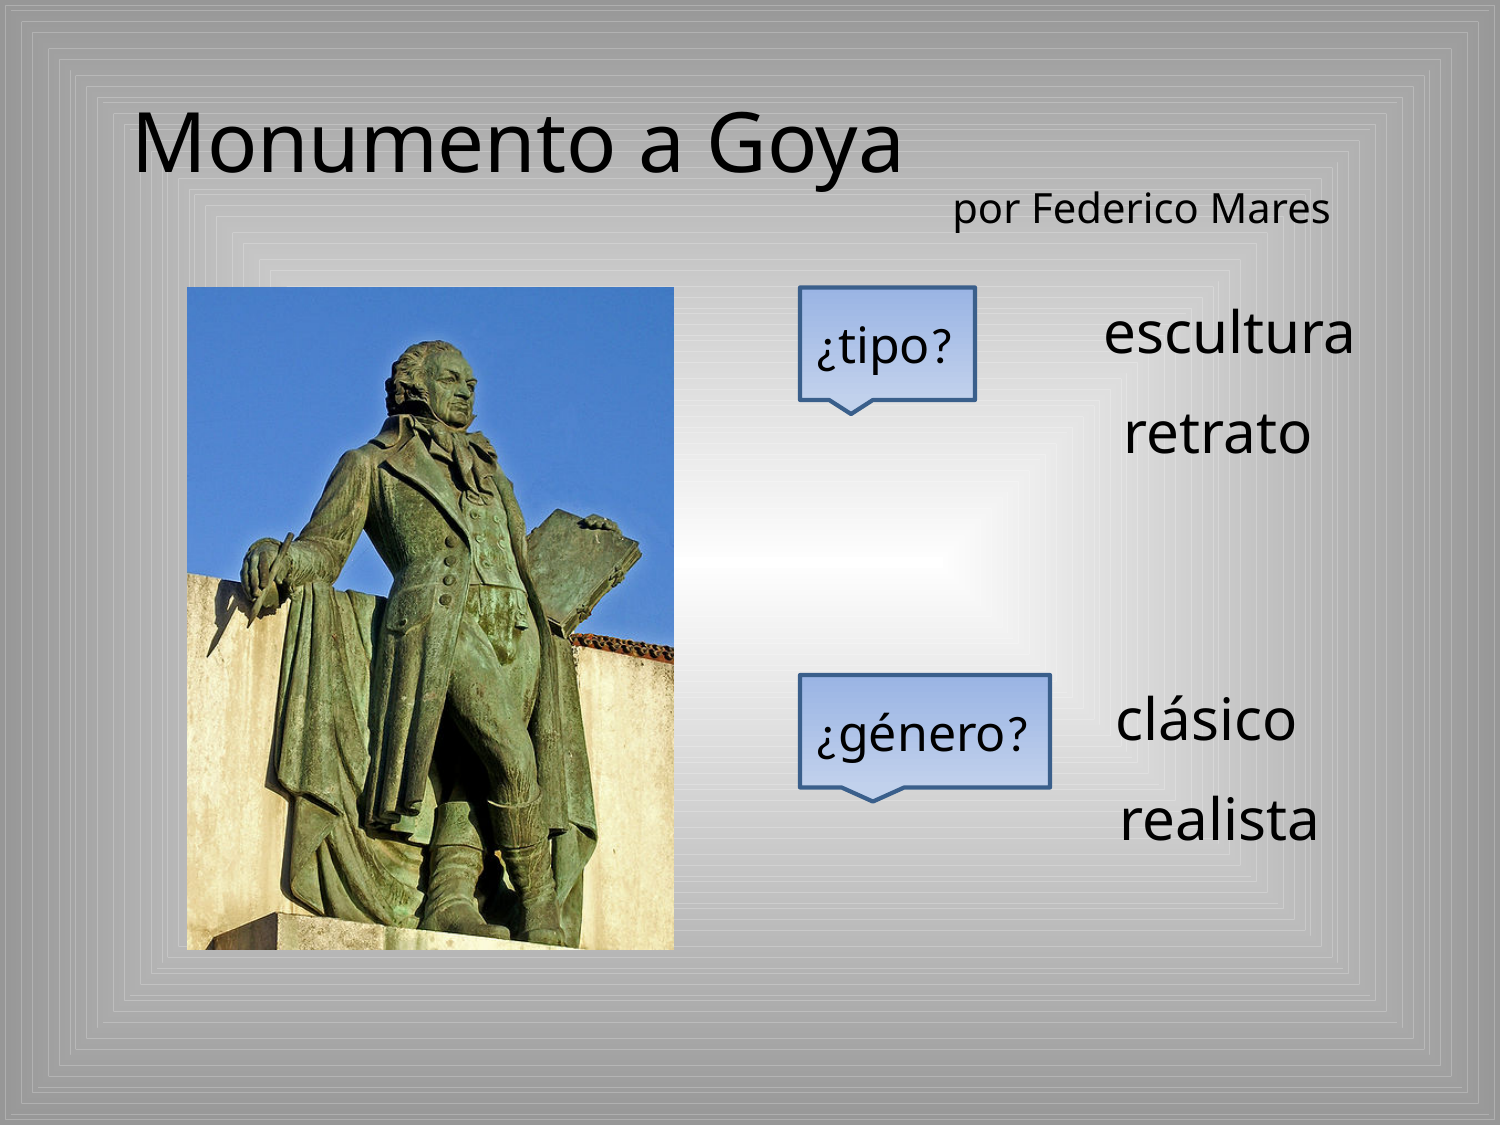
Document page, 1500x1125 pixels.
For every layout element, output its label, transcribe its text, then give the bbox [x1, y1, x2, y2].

text_box escultura [1088, 287, 1372, 373]
text_box realista [1105, 774, 1336, 860]
title Monumento a Goya [75, 45, 963, 233]
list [187, 287, 674, 951]
text_box clásico [1100, 675, 1313, 760]
text_box por Federico Mares [937, 174, 1388, 240]
text_box retrato [1108, 387, 1328, 473]
text_box ¿género? [797, 672, 1053, 804]
text_box ¿tipo? [797, 285, 978, 416]
